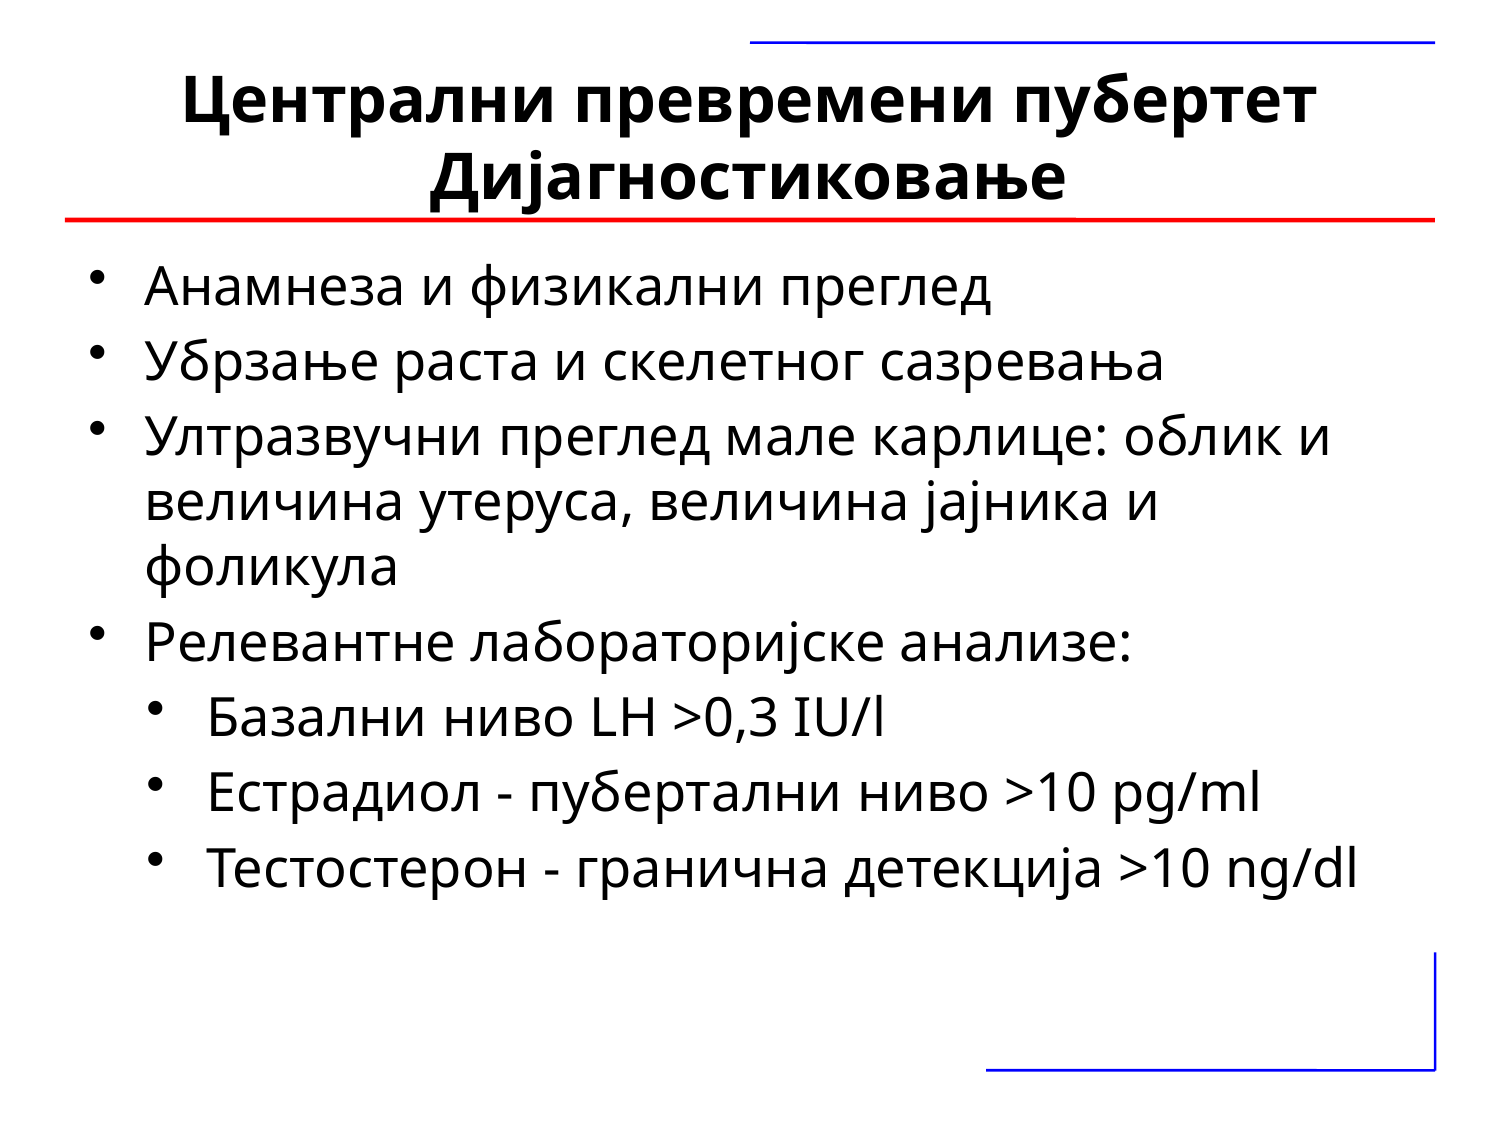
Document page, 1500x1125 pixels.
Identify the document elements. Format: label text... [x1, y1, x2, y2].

title Централни превремени пубертет Дијагностиковање [74, 101, 1424, 221]
list Анамнеза и физикални преглед Убрзање раста и скелетног сазревања Ултразвучни преглед мале карлице: облик и величина утеруса, величина јајника и фоликула Релевантне лабораторијске анализе: Базални ниво LH >0,3 IU/l Естрадиол - пубертални ниво >10 pg/ml Тестостерон - гранична детекција >10 ng/dl [73, 243, 1436, 968]
